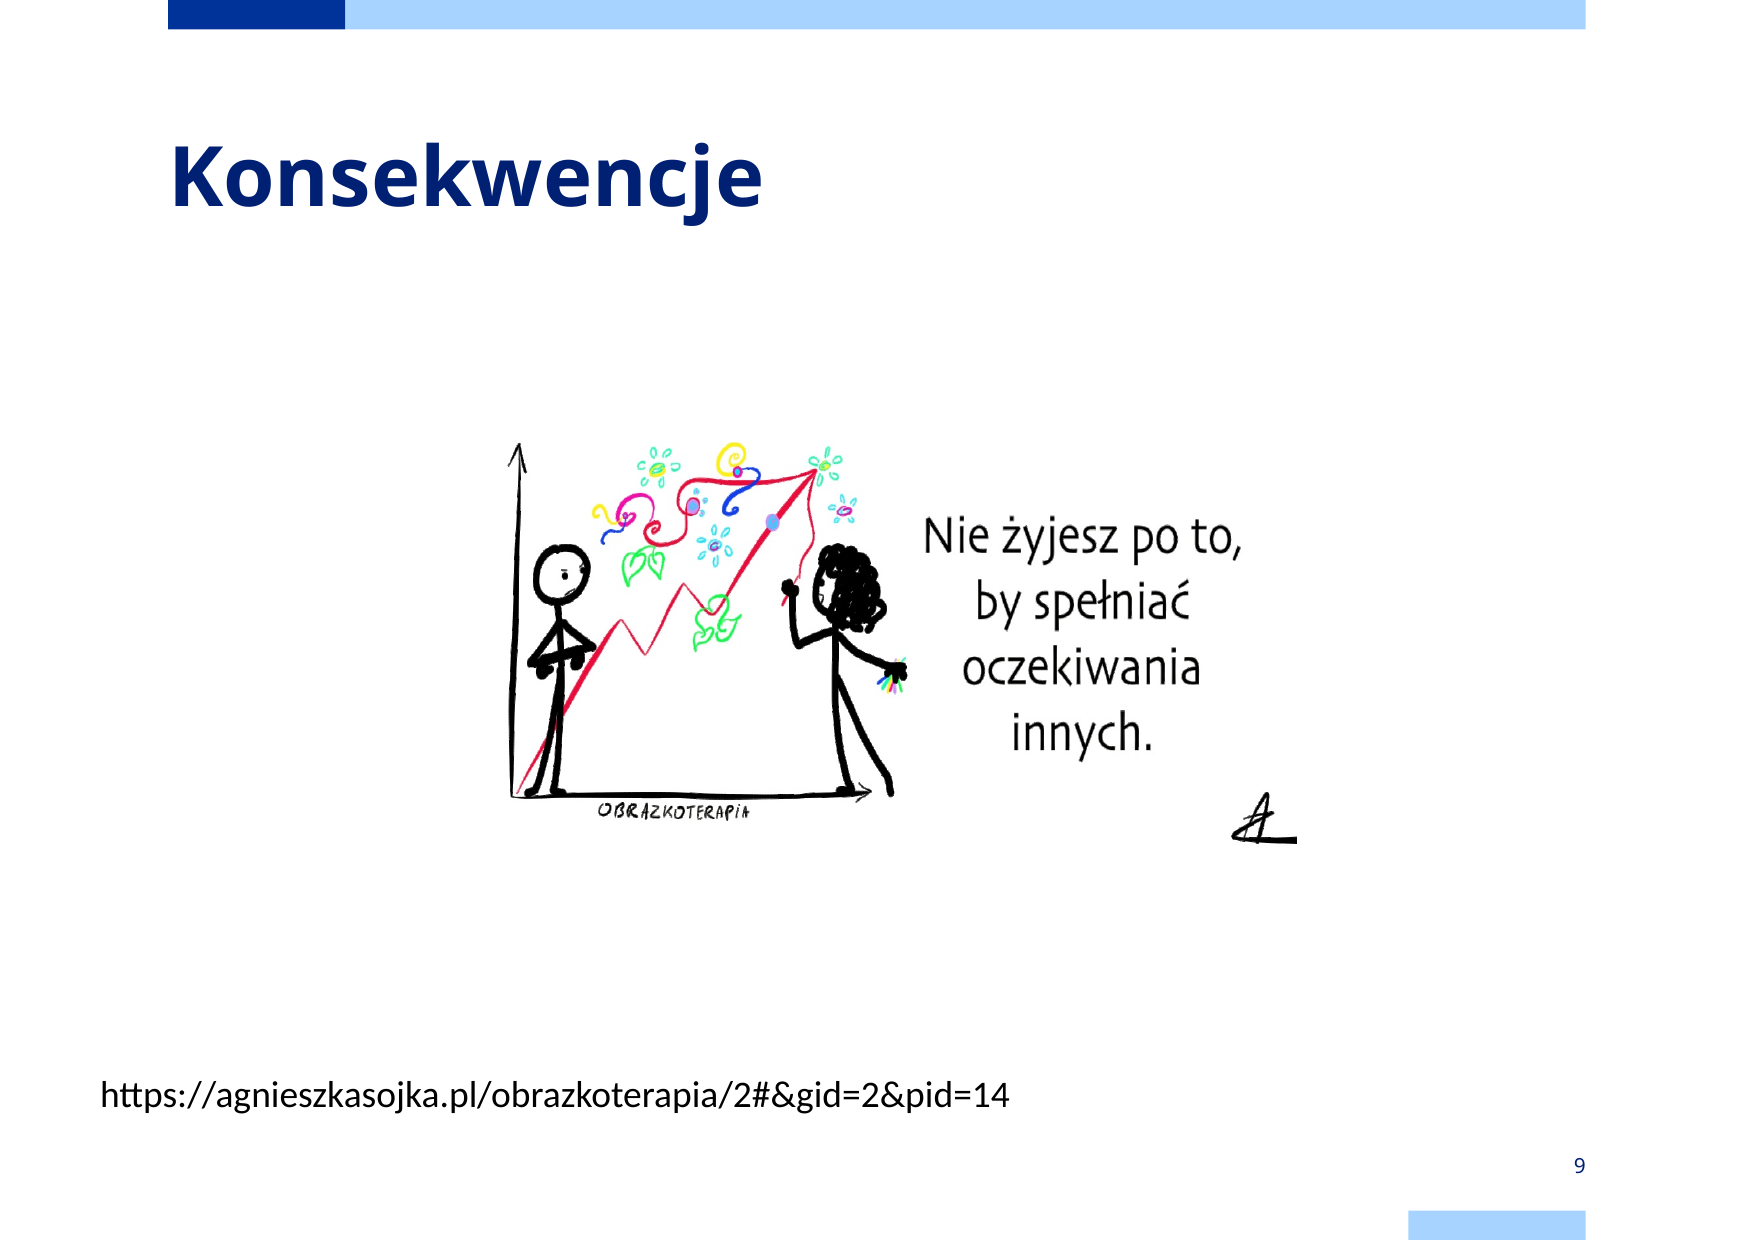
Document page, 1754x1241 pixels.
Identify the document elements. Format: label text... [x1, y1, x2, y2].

title Konsekwencje [168, 147, 1586, 325]
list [457, 232, 1297, 1008]
slide_number 9 [1408, 1151, 1586, 1182]
text_box https://agnieszkasojka.pl/obrazkoterapia/2#&gid=2&pid=14 [85, 1062, 1539, 1122]
